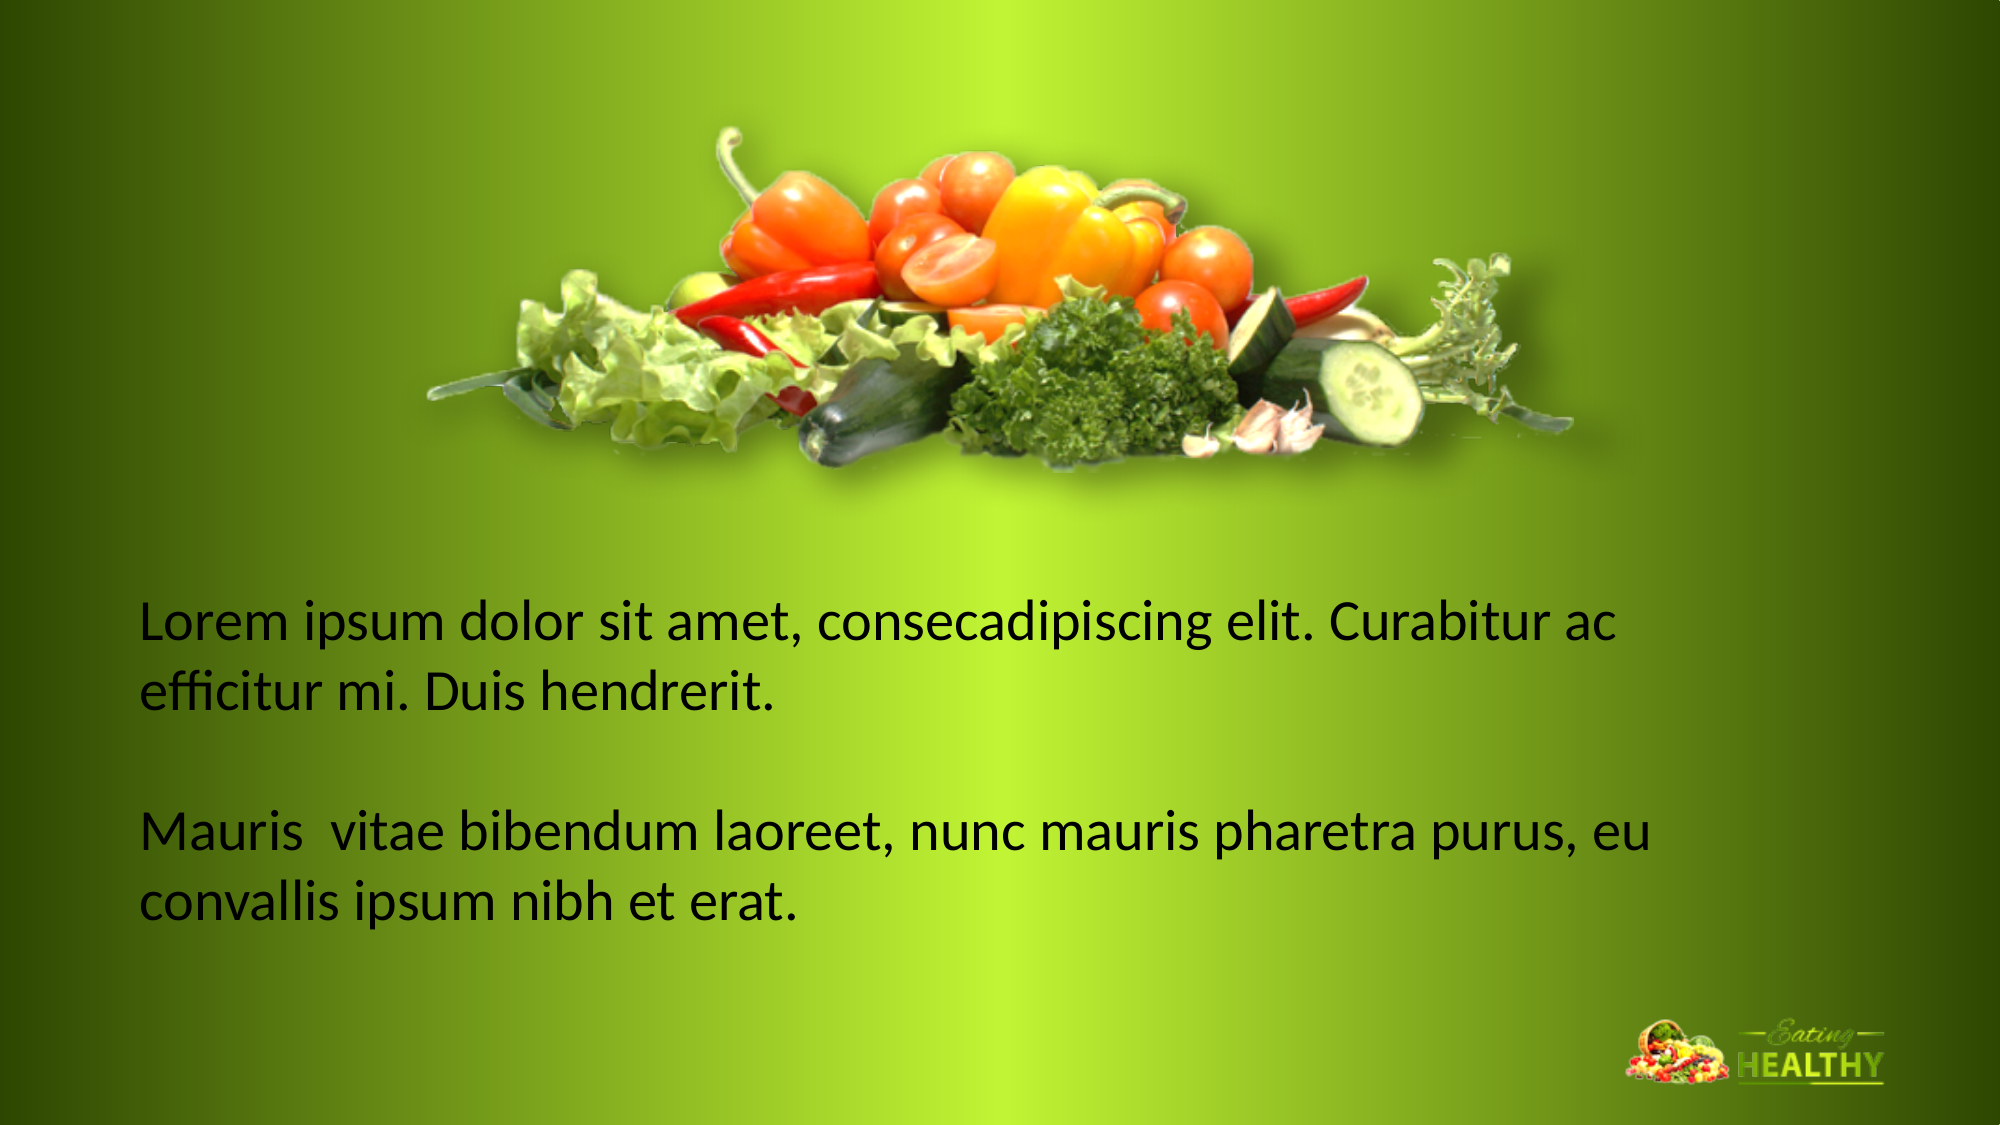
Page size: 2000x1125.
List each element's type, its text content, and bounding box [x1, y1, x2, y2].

list Lorem ipsum dolor sit amet, consecadipiscing elit. Curabitur ac efficitur mi. Duis hendrerit. Mauris vitae bibendum laoreet, nunc mauris pharetra purus, eu convallis ipsum nibh et erat. [124, 575, 1775, 988]
picture [1562, 1012, 1953, 1091]
picture [424, 121, 1574, 473]
